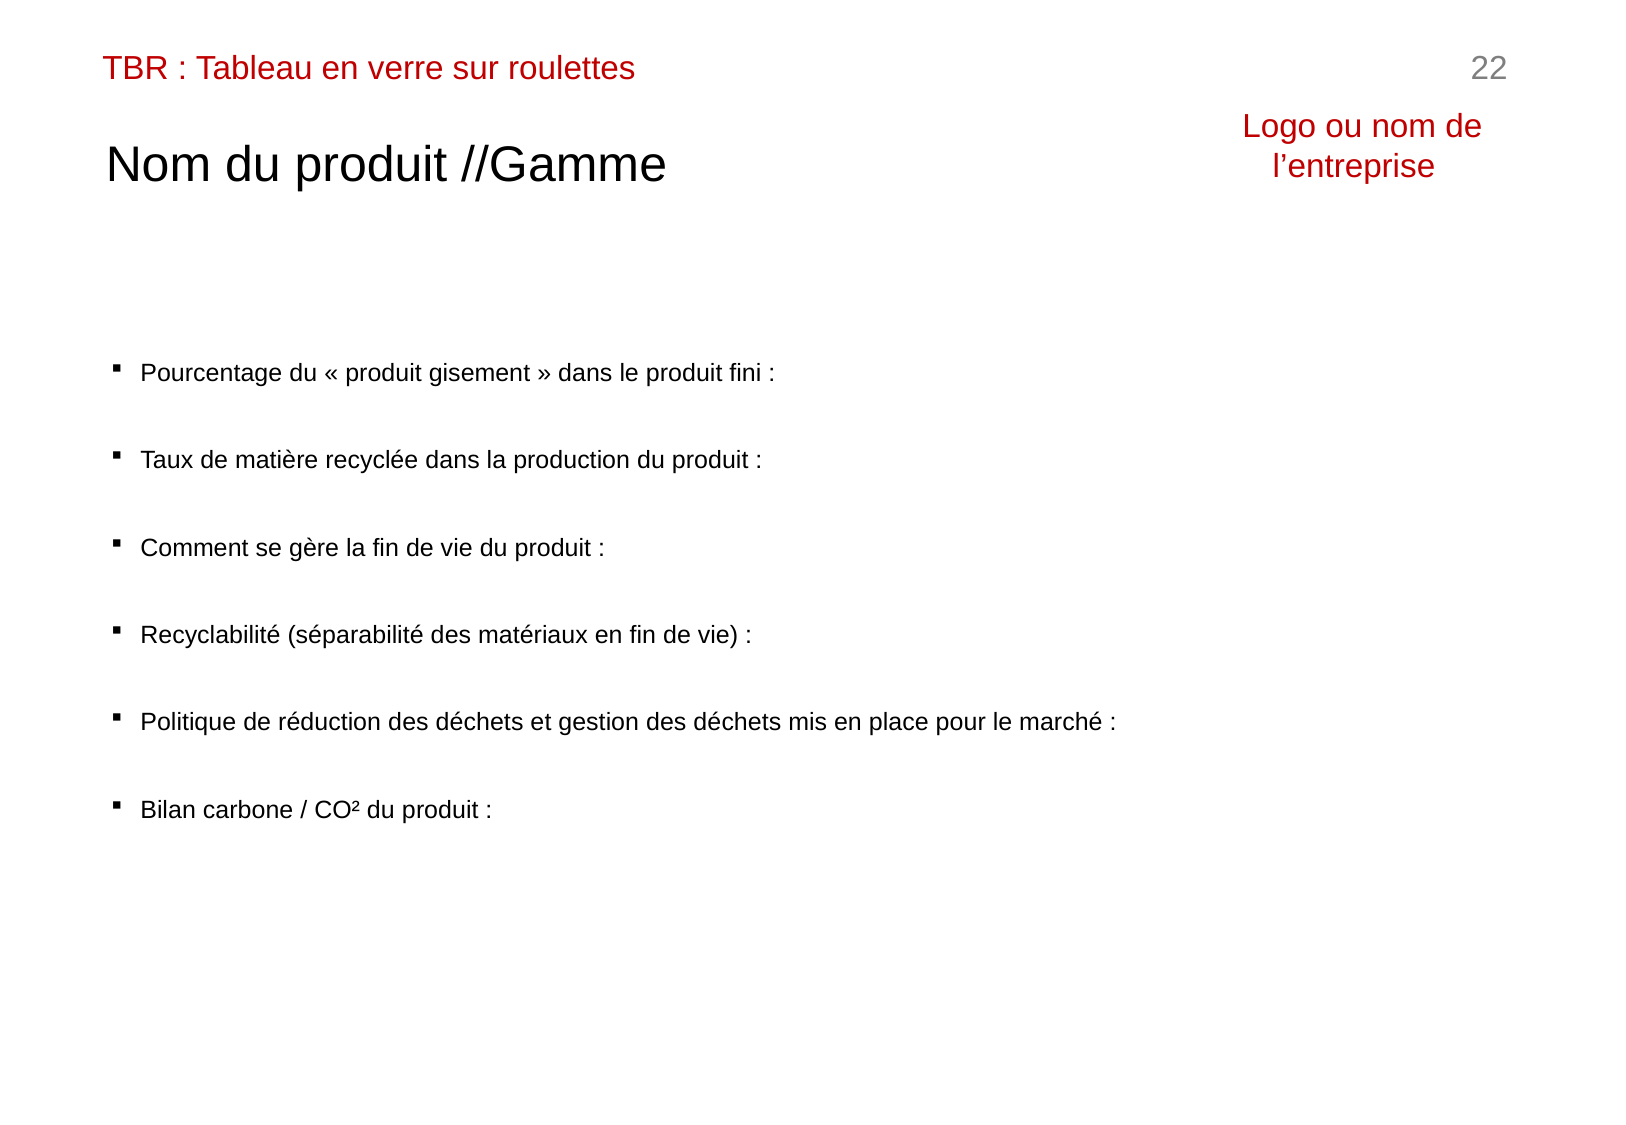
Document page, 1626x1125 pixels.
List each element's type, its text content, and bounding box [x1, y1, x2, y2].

title TBR : Tableau en verre sur roulettes [102, 19, 1426, 109]
list Nom du produit //Gamme [91, 109, 1523, 215]
slide_number 22 [1426, 19, 1523, 91]
text_box Pourcentage du « produit gisement » dans le produit fini : Taux de matière recyclée dans la production du produit : Comment se gère la fin de vie du produit : Recyclabilité (séparabilité des matériaux en fin de vie) : Politique de réduction des déchets et gestion des déchets mis en place pour le marché : Bilan carbone / CO² du produit : [81, 304, 1333, 1067]
text_box Logo ou nom de l’entreprise [1141, 91, 1567, 197]
